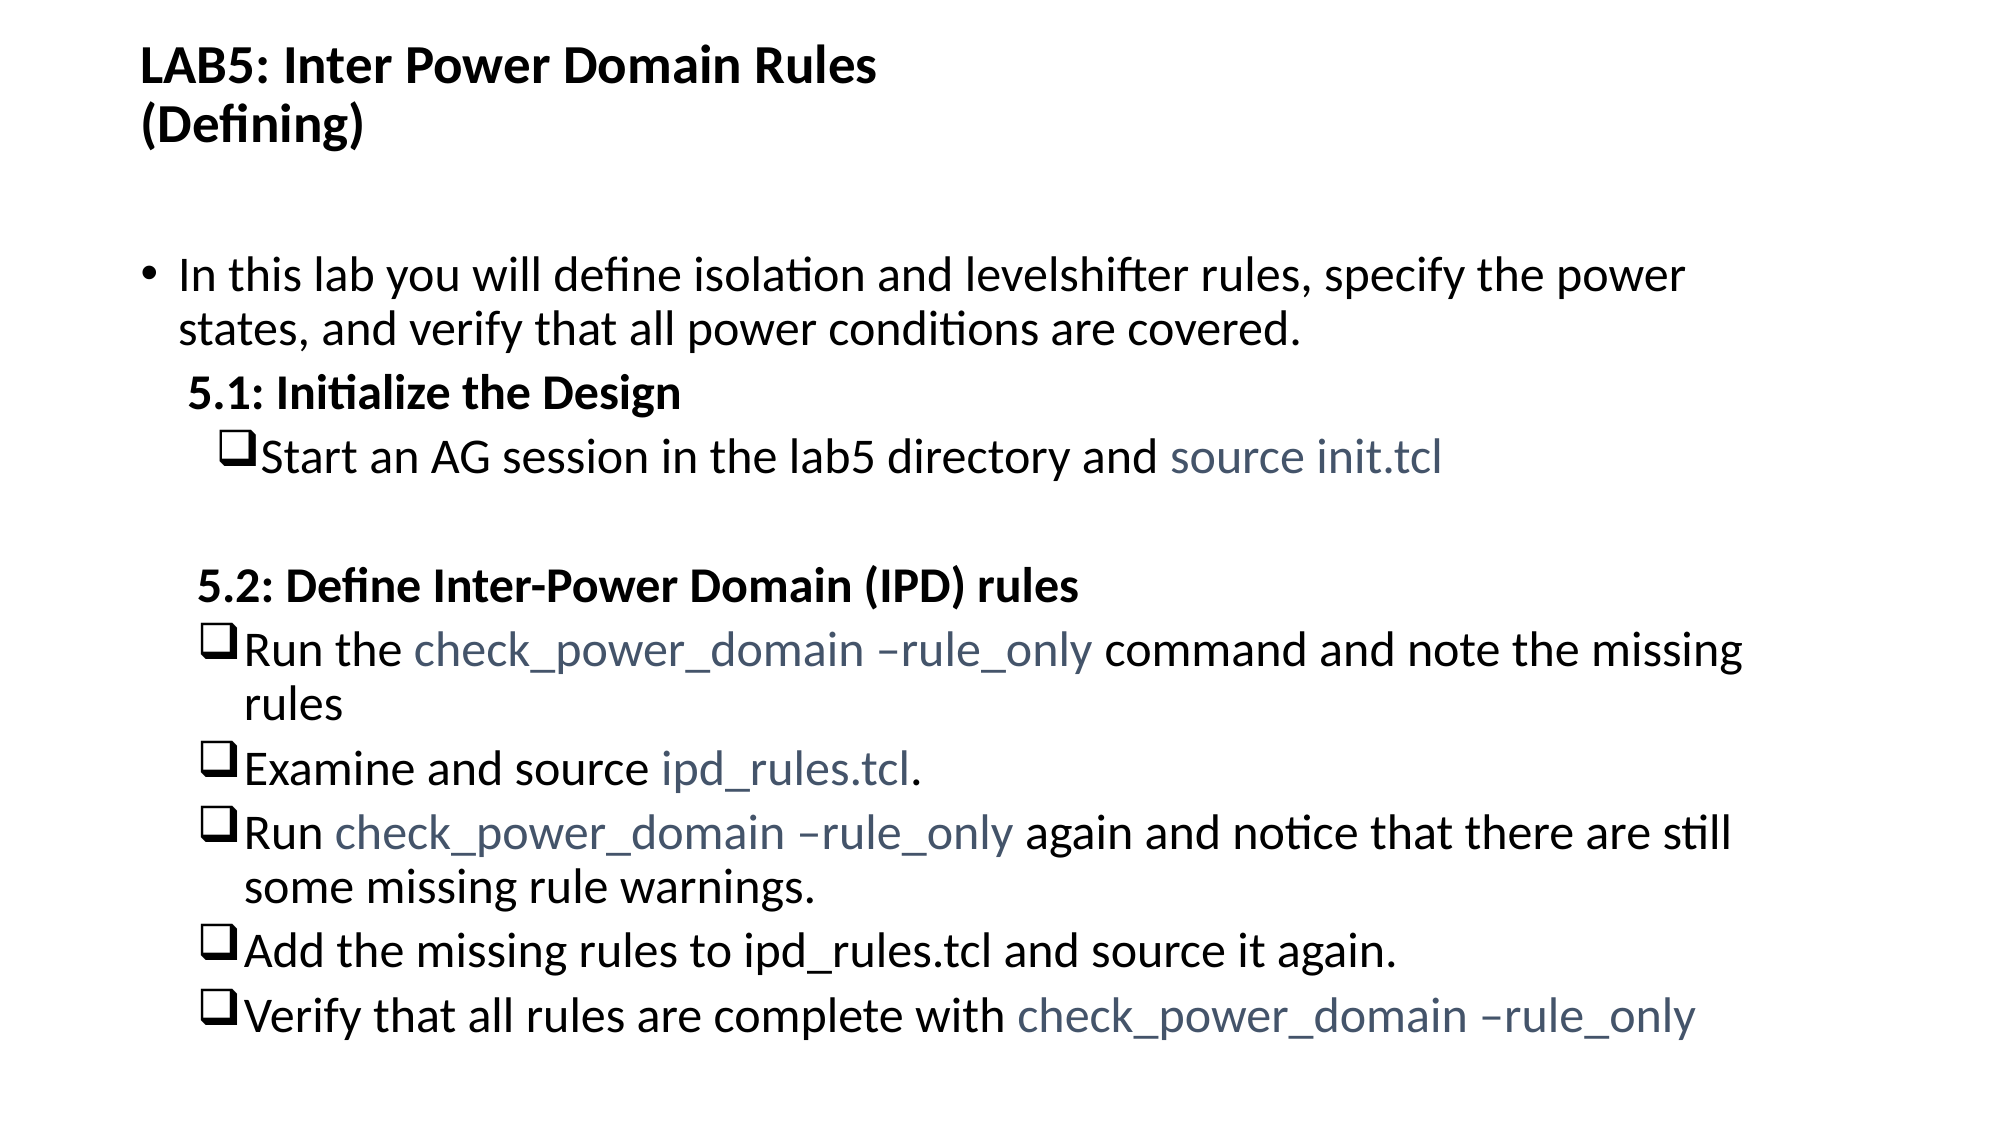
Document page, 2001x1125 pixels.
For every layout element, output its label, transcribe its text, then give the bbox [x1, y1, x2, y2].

list In this lab you will define isolation and levelshifter rules, specify the power states, and verify that all power conditions are covered. 5.1: Initialize the Design Start an AG session in the lab5 directory and source init.tcl 5.2: Define Inter-Power Domain (IPD) rules Run the check_power_domain –rule_only command and note the missing rules Examine and source ipd_rules.tcl. Run check_power_domain –rule_only again and notice that there are still some missing rule warnings. Add the missing rules to ipd_rules.tcl and source it again. Verify that all rules are complete with check_power_domain –rule_only [125, 240, 1792, 1125]
title LAB5: Inter Power Domain Rules (Defining) [125, 28, 1617, 163]
